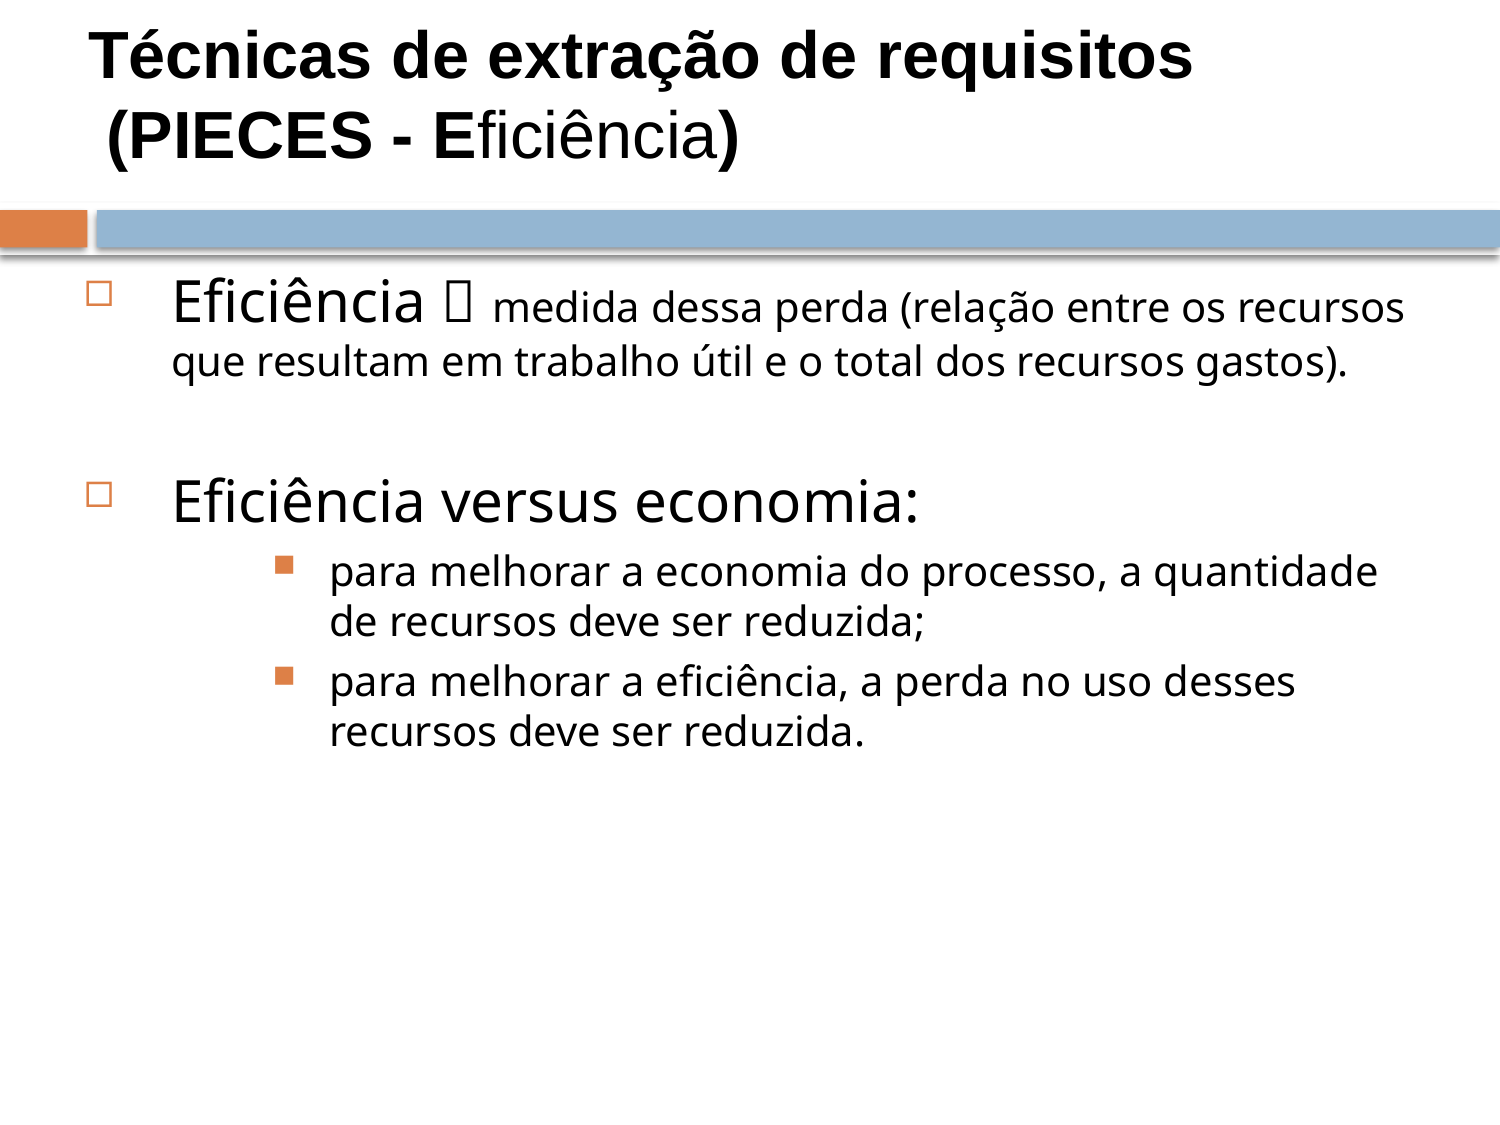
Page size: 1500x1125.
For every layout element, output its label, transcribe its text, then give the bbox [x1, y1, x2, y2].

text_box Técnicas de extração de requisitos (PIECES - Eficiência) [73, 52, 1349, 180]
list Eficiência  medida dessa perda (relação entre os recursos que resultam em trabalho útil e o total dos recursos gastos). Eficiência versus economia: para melhorar a economia do processo, a quantidade de recursos deve ser reduzida; para melhorar a eficiência, a perda no uso desses recursos deve ser reduzida. [69, 255, 1438, 1035]
